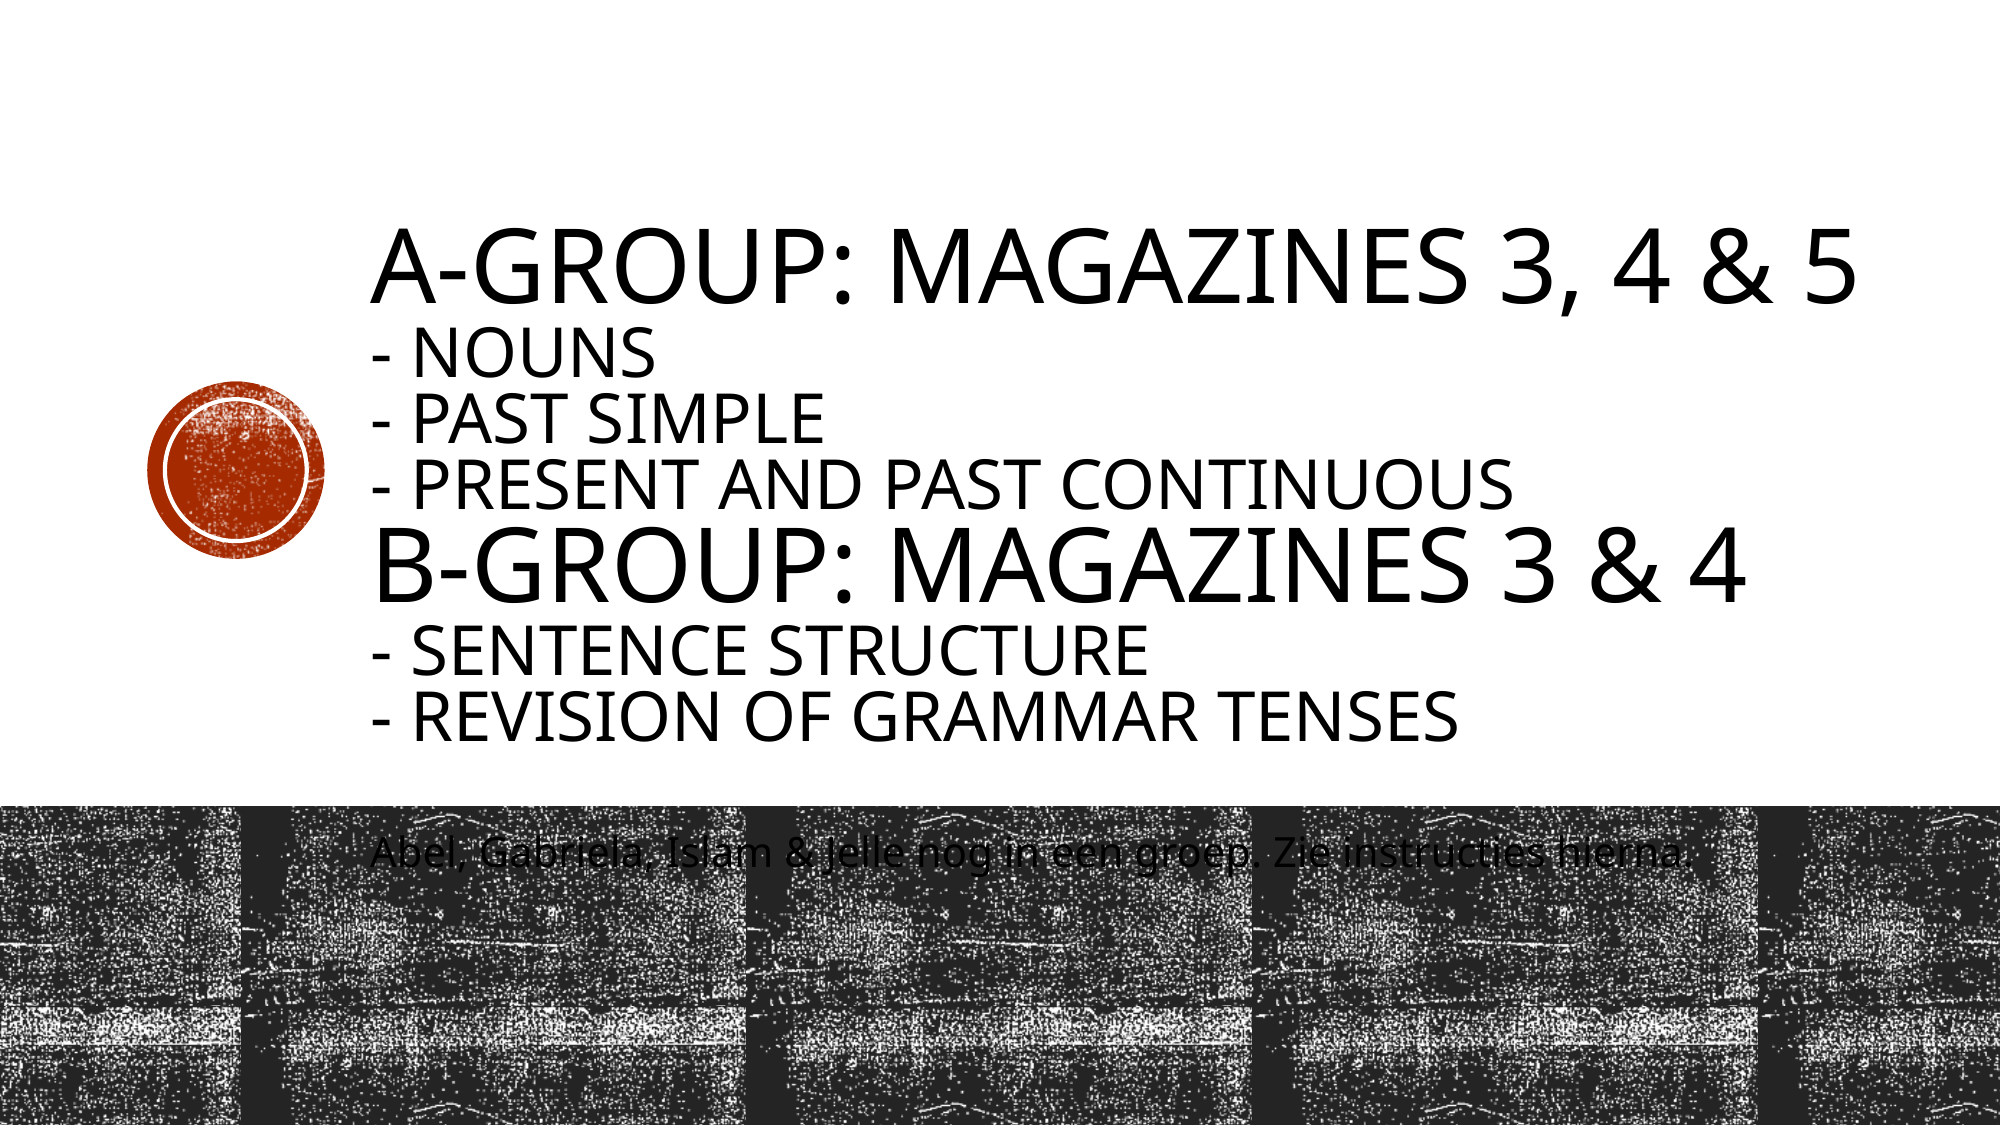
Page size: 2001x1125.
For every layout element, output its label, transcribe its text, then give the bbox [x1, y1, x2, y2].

title A-group: magazines 3, 4 & 5 - Nouns - past simple - present and past continuous B-group: magazines 3 & 4 - sentence structure - revision of grammar tenses [355, 201, 1878, 779]
list Abel, Gabriela, Islam & Jelle nog in een groep. Zie instructies hierna. [355, 823, 1841, 999]
